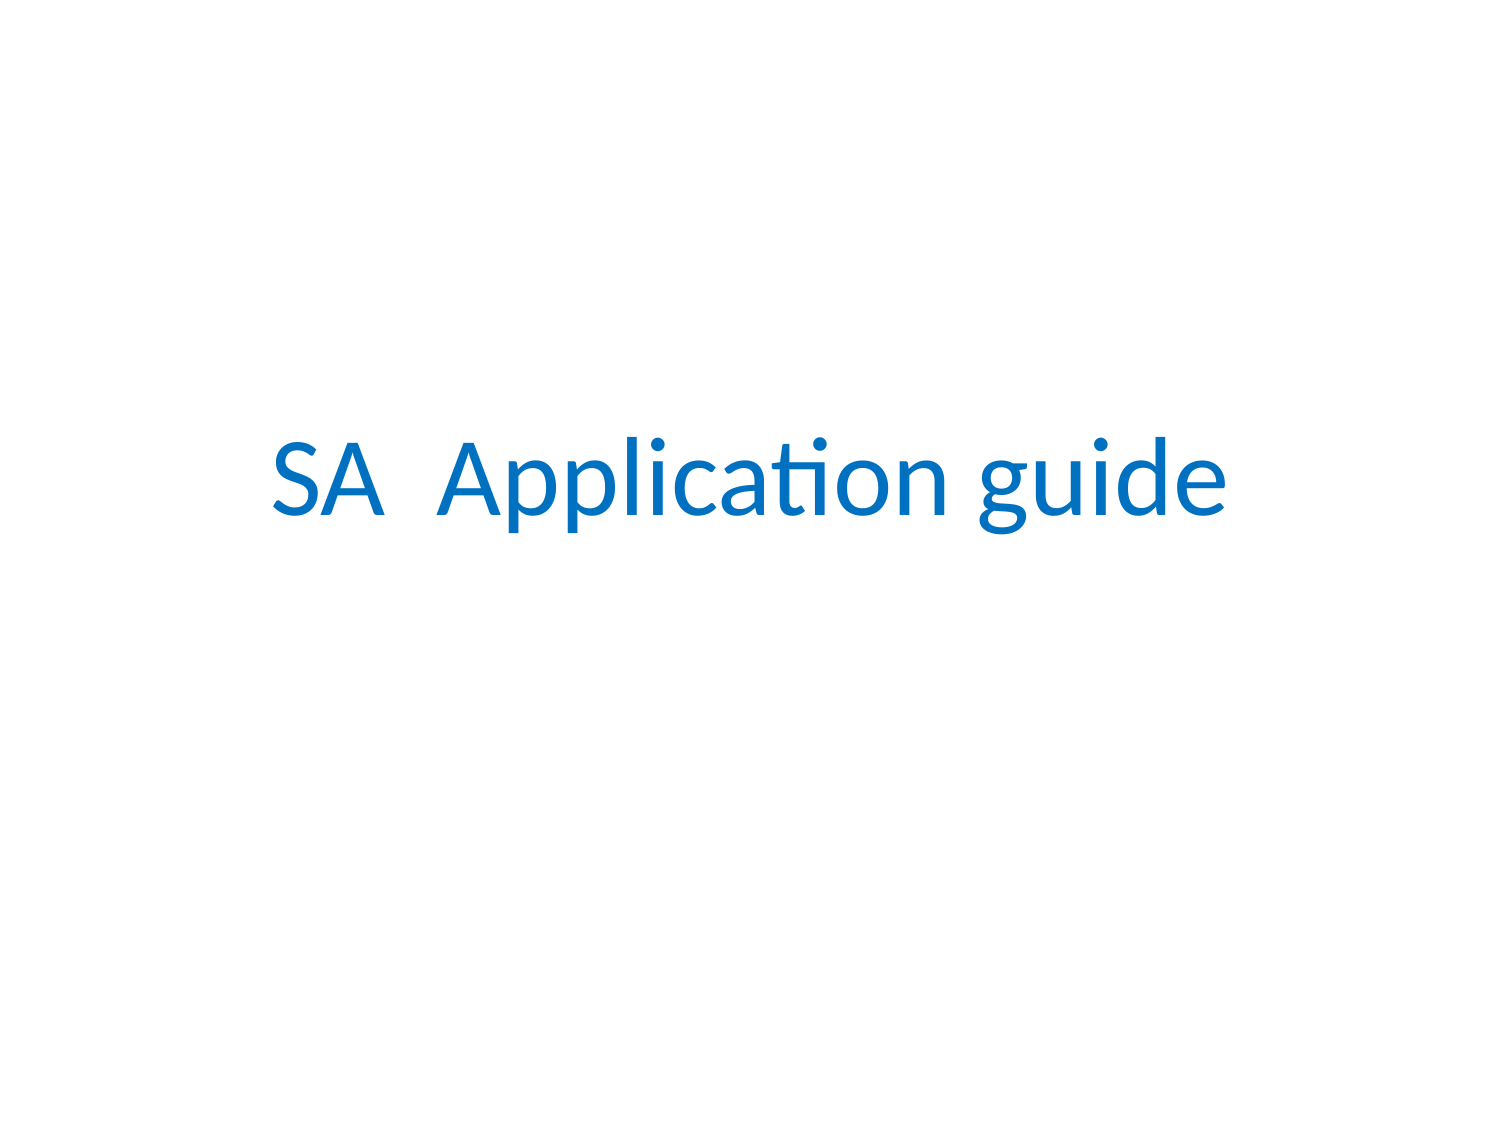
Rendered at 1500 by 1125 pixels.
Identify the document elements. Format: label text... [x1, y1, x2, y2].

title SA Application guide [112, 349, 1388, 591]
